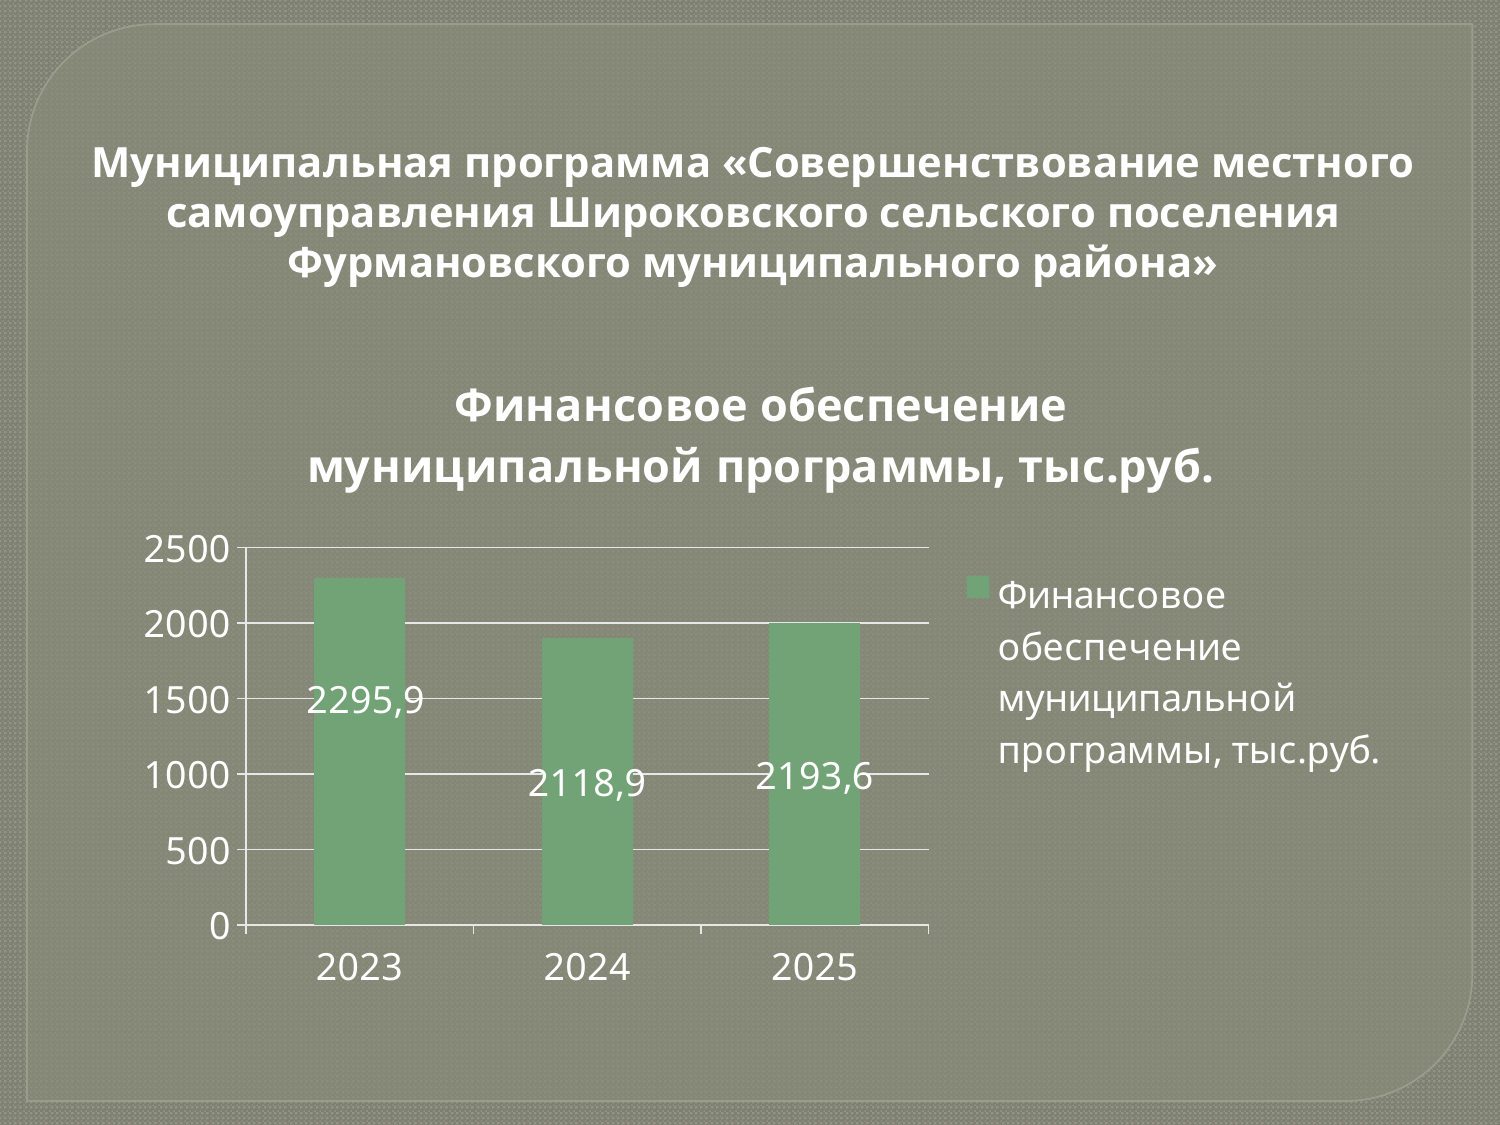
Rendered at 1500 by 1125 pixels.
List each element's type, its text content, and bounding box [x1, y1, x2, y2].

text_box Муниципальная программа «Совершенствование местного самоуправления Широковского сельского поселения Фурмановского муниципального района» [76, 128, 1441, 294]
chart [117, 337, 1406, 1005]
